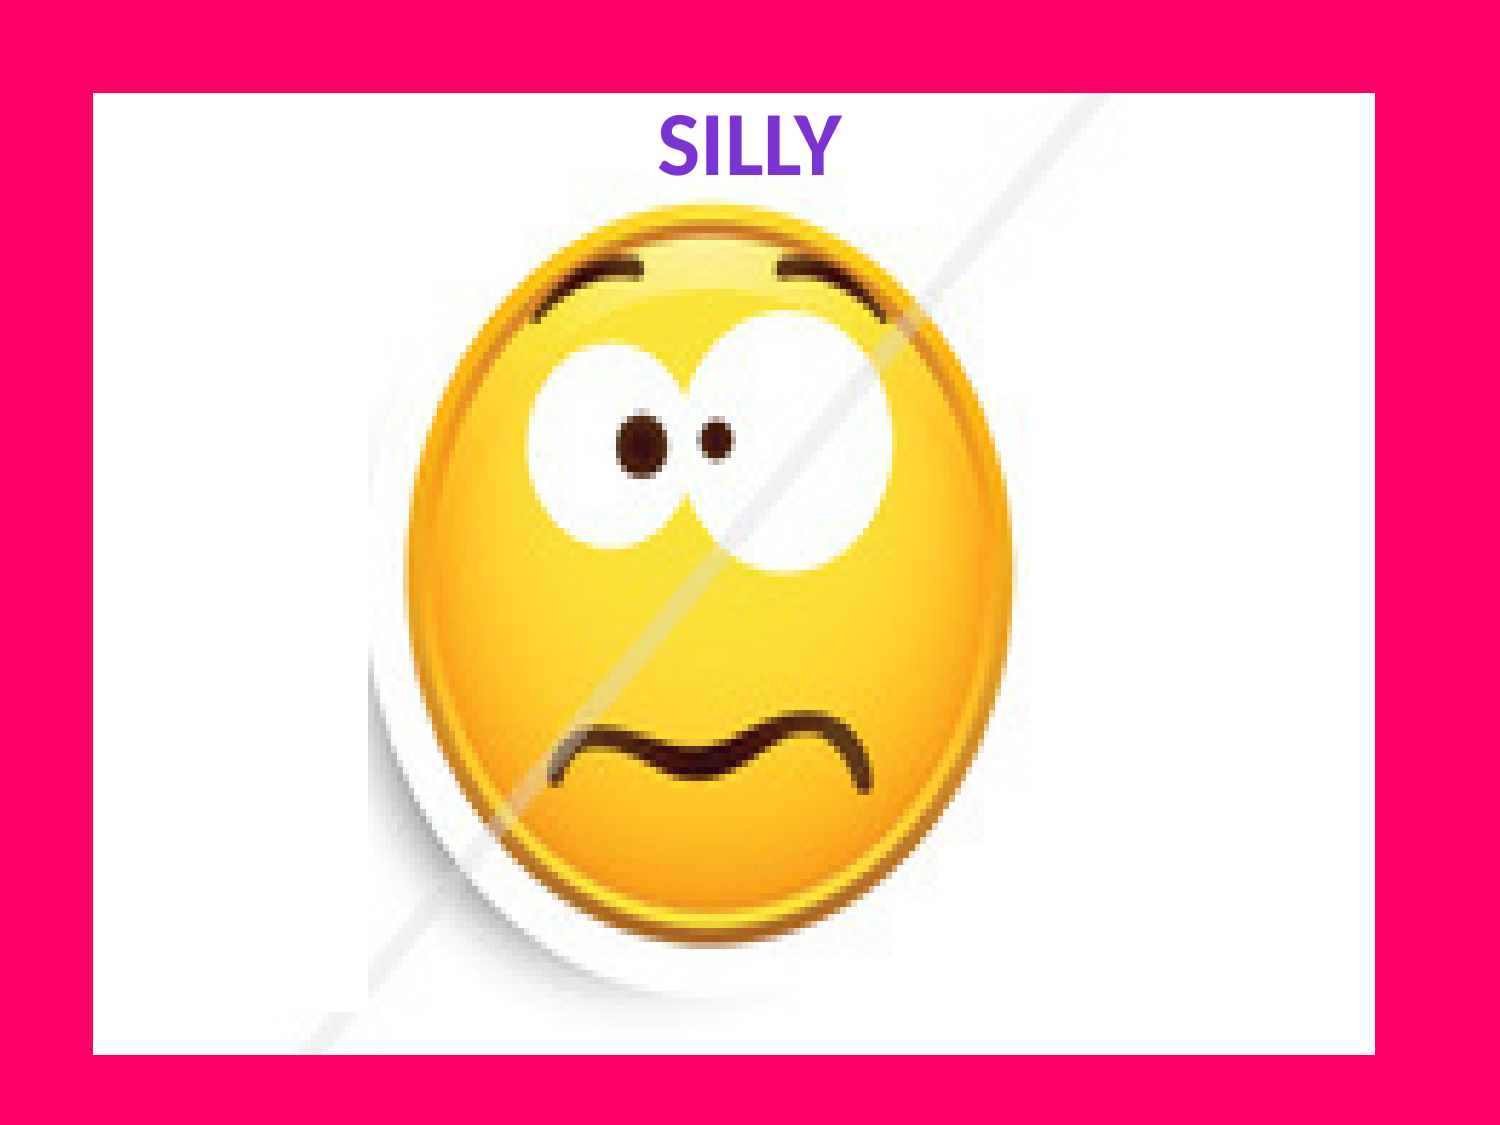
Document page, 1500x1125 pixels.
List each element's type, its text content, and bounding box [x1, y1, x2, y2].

picture [93, 93, 1376, 1055]
title Silly [75, 45, 1425, 233]
